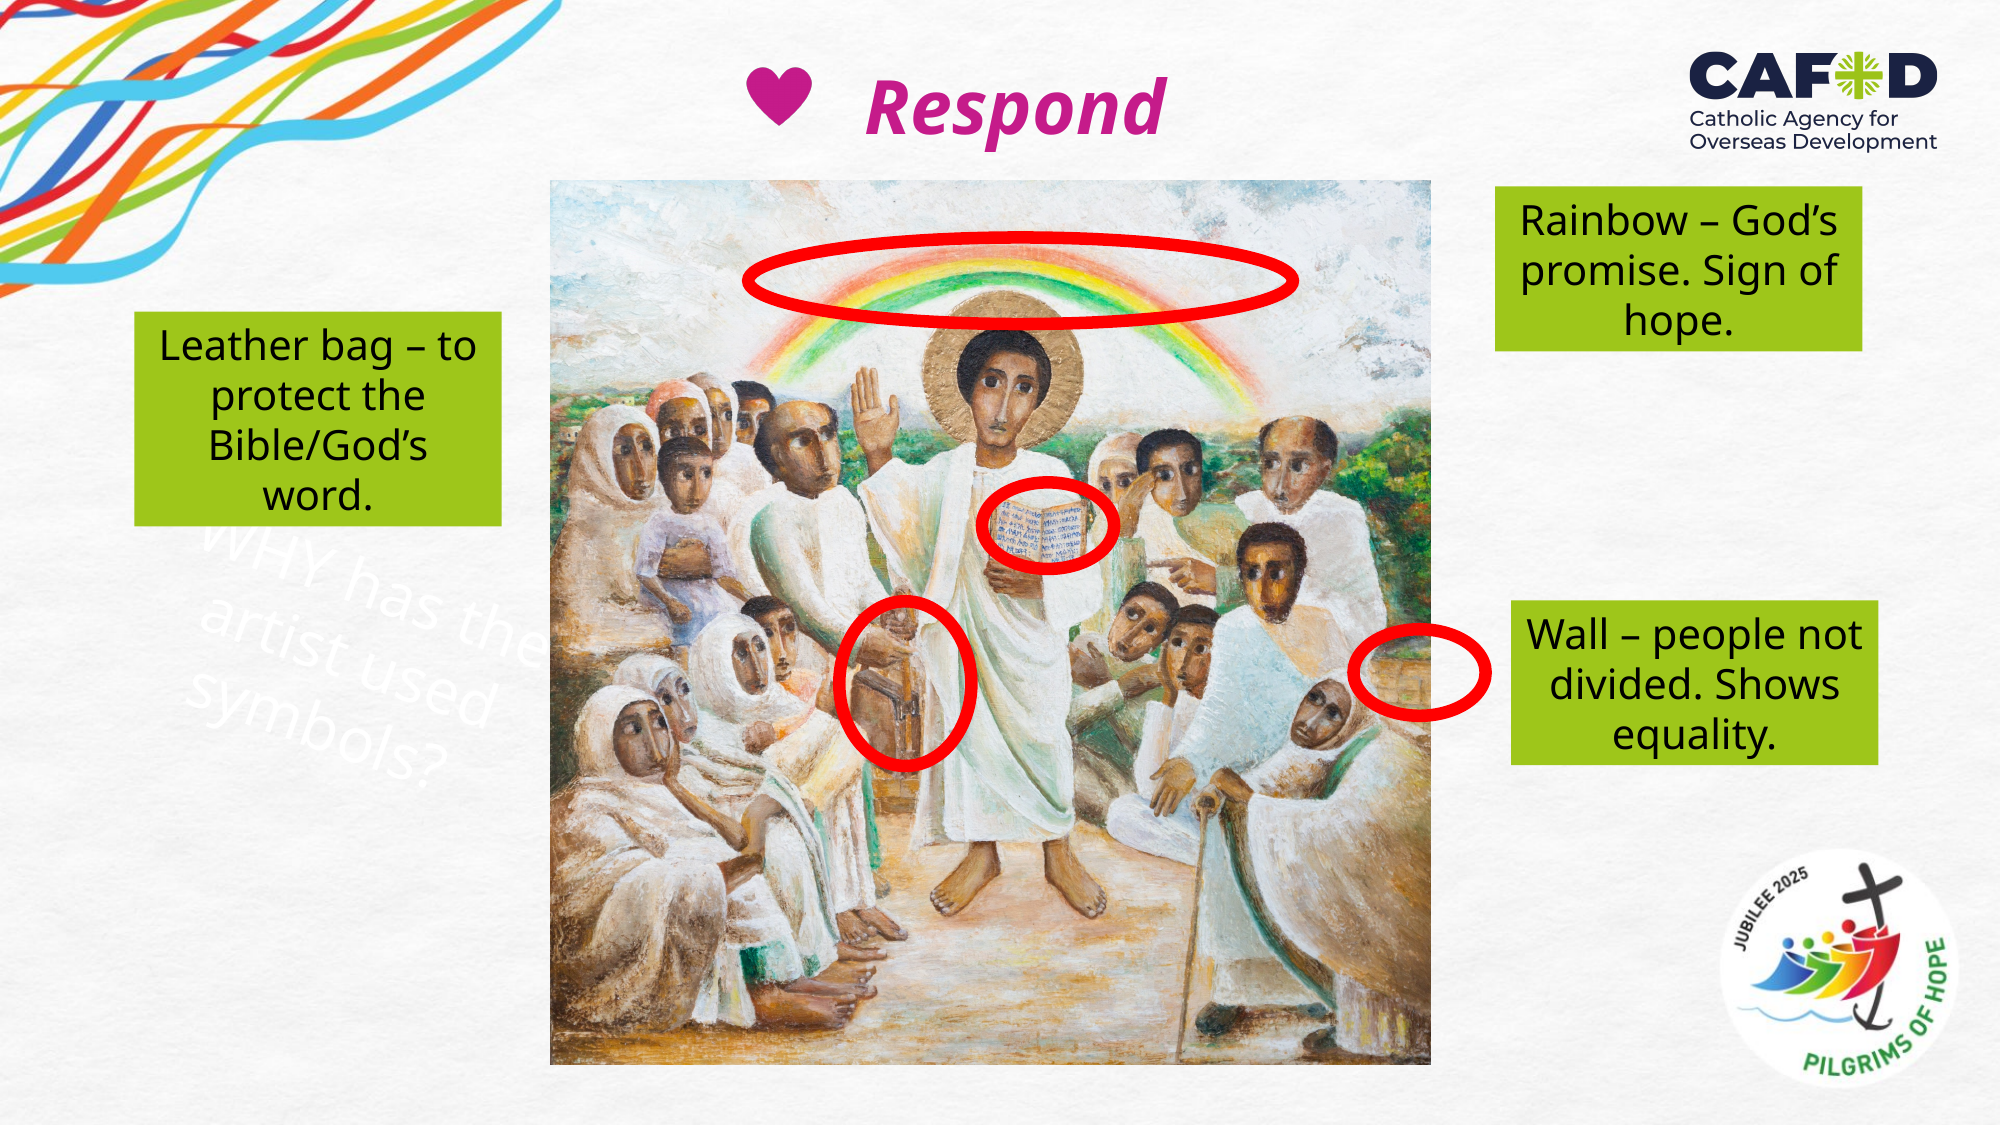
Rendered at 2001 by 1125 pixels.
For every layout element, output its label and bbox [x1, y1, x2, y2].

picture [1650, 34, 1977, 170]
picture [549, 179, 1431, 1066]
picture [732, 52, 825, 141]
list [0, 0, 2000, 1125]
